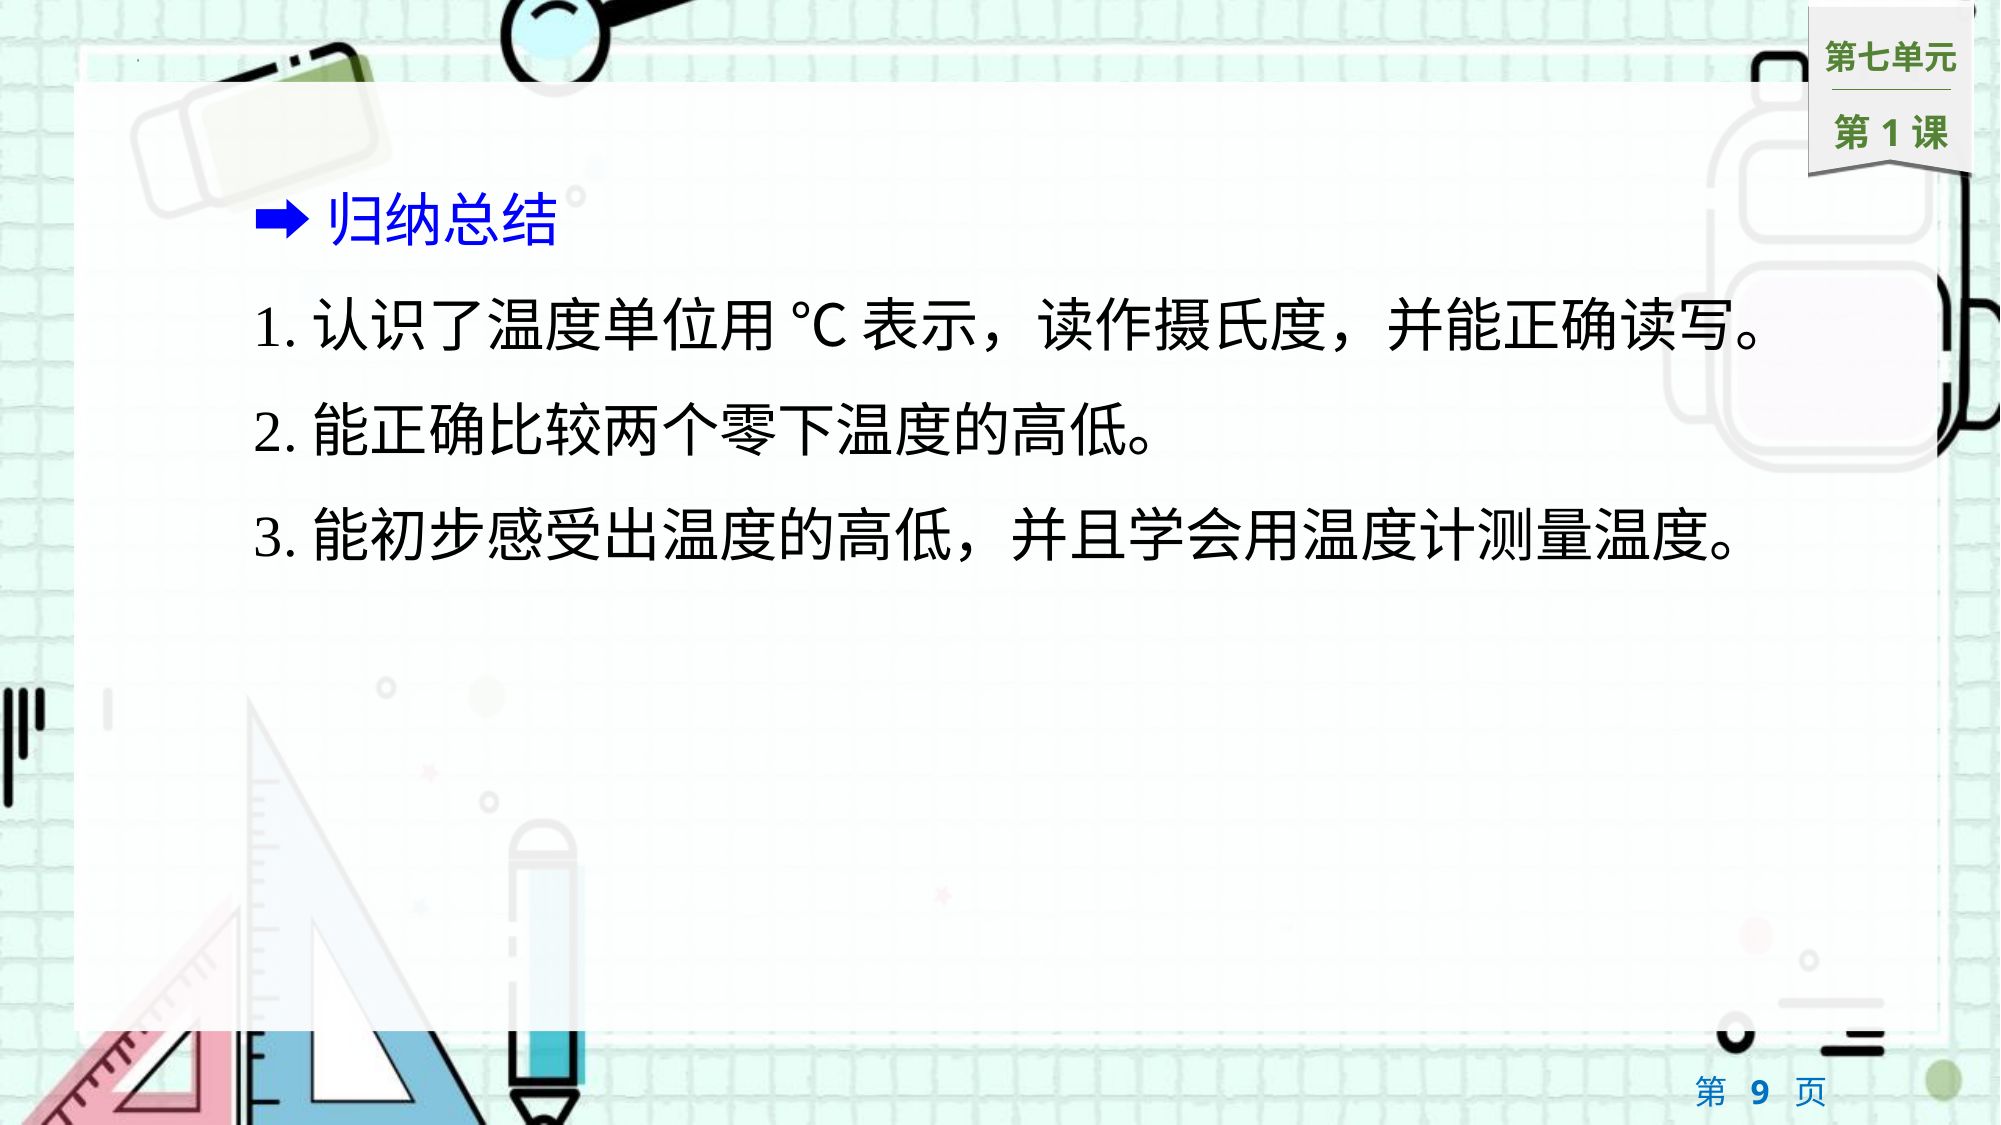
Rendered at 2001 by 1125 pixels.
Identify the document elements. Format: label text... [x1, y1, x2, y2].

picture [0, 0, 2000, 1125]
picture [1938, 168, 1971, 176]
list ➡归纳总结 1.认识了温度单位用 ℃ 表示，读作摄氏度，并能正确读写。 2.能正确比较两个零下温度的高低。 3.能初步感受出温度的高低，并且学会用温度计测量温度。 [121, 140, 1844, 1043]
